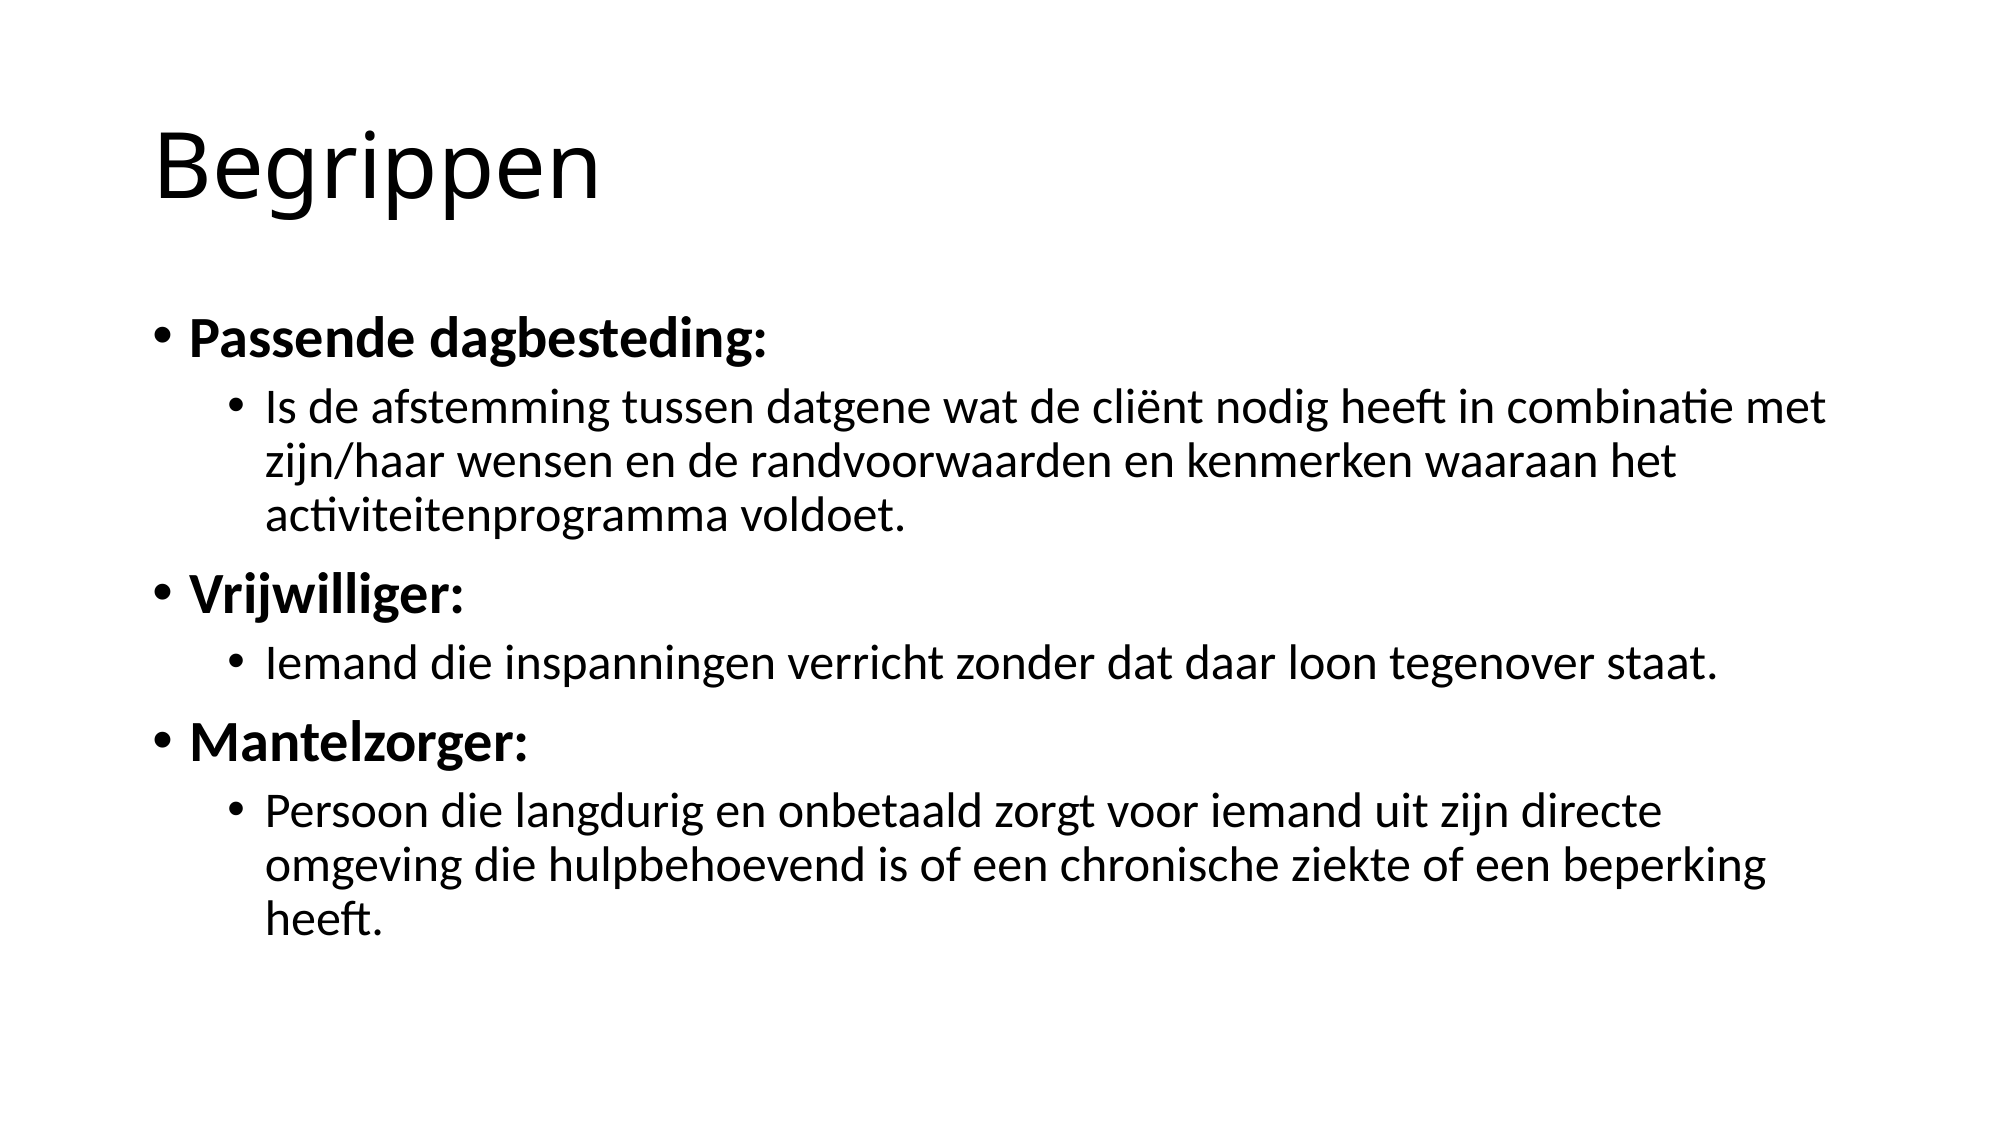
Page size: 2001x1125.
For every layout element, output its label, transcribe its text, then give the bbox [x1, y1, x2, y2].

title Begrippen [137, 59, 1863, 278]
list Passende dagbesteding: Is de afstemming tussen datgene wat de cliënt nodig heeft in combinatie met zijn/haar wensen en de randvoorwaarden en kenmerken waaraan het activiteitenprogramma voldoet. Vrijwilliger: Iemand die inspanningen verricht zonder dat daar loon tegenover staat. Mantelzorger: Persoon die langdurig en onbetaald zorgt voor iemand uit zijn directe omgeving die hulpbehoevend is of een chronische ziekte of een beperking heeft. [137, 299, 1863, 1014]
